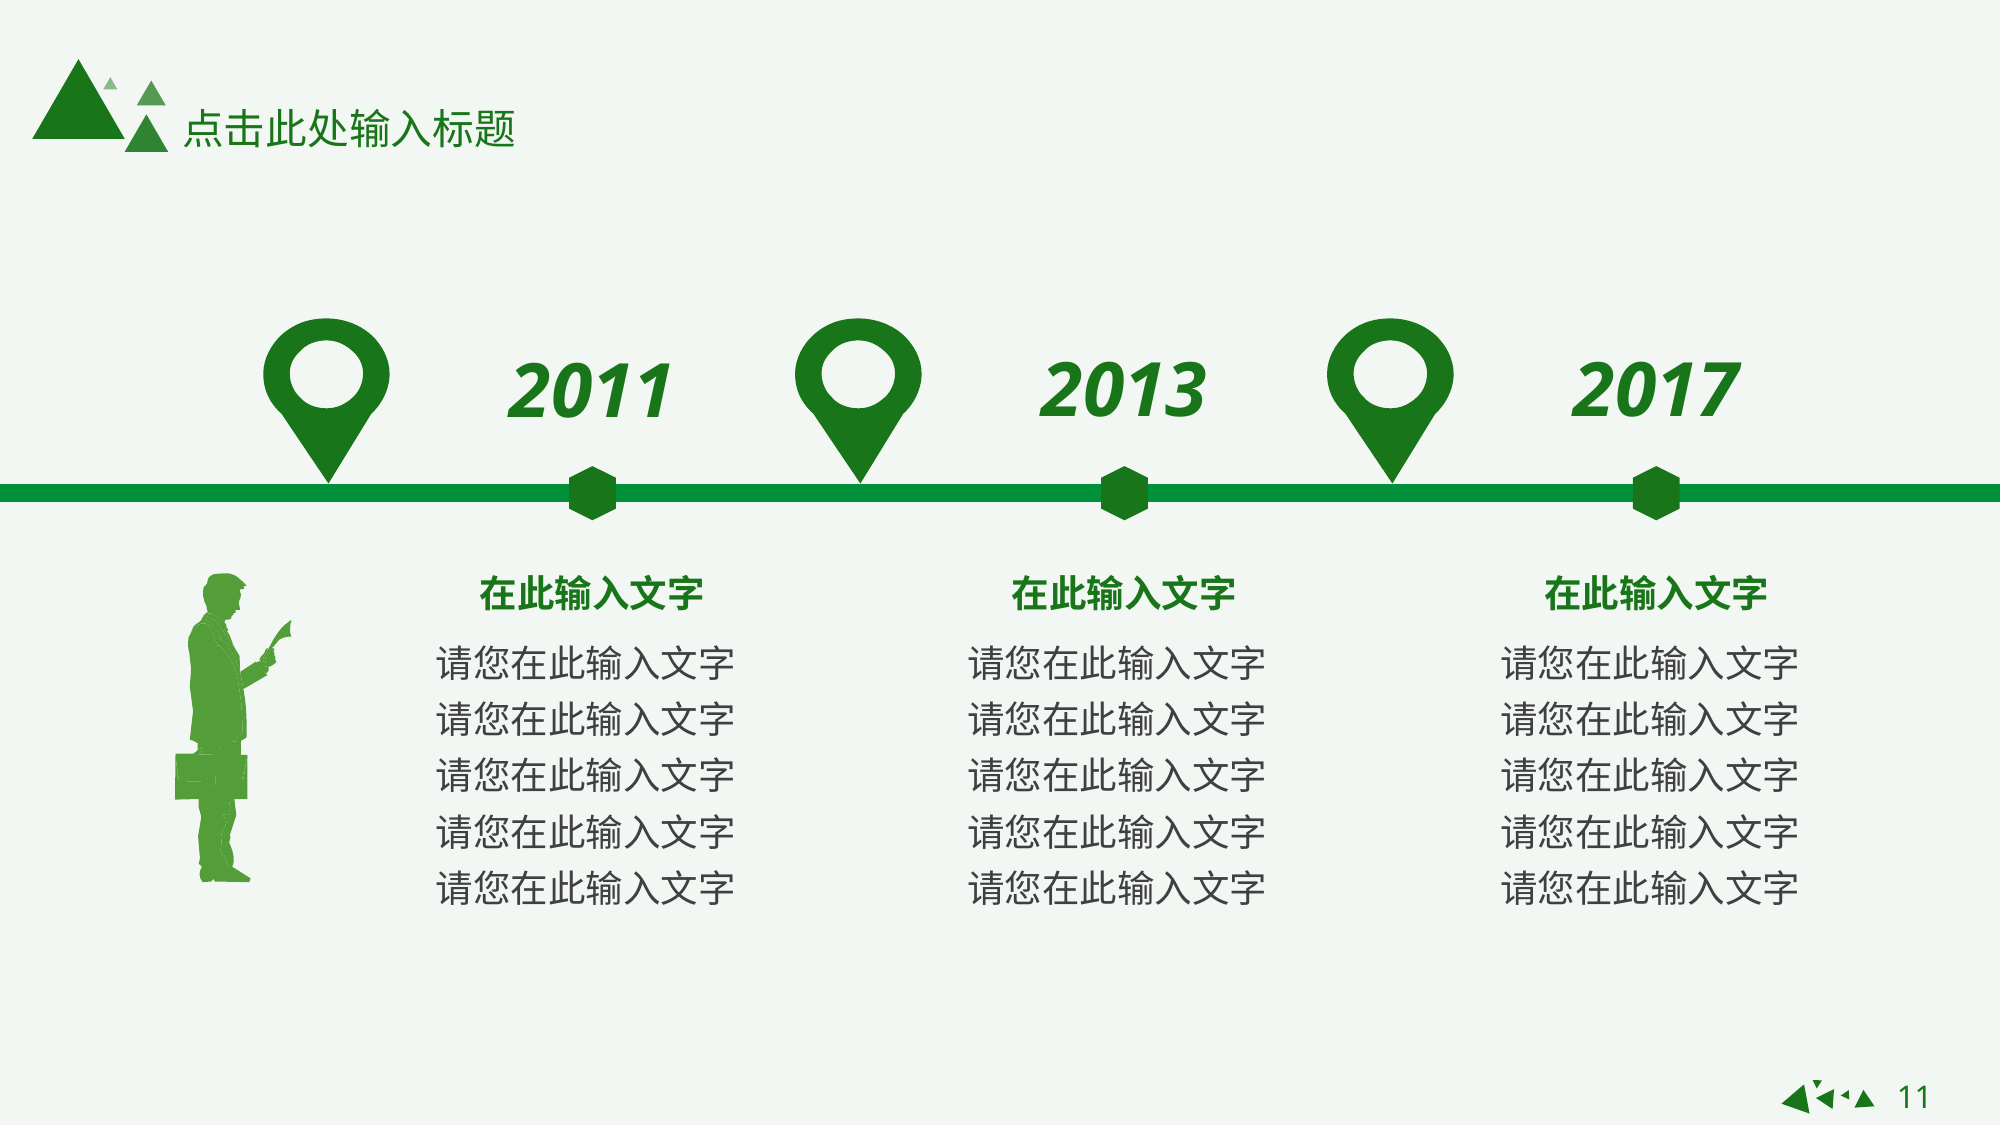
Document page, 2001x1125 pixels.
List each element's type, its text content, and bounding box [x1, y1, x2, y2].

text_box [136, 80, 166, 106]
text_box 在此输入文字 [464, 551, 720, 623]
text_box [1327, 318, 1454, 484]
text_box [1854, 1089, 1864, 1108]
text_box [1812, 1079, 1823, 1089]
text_box 2017 [1531, 333, 1782, 439]
text_box 在此输入文字 [996, 551, 1252, 623]
text_box 请您在此输入文字请您在此输入文字请您在此输入文字请您在此输入文字请您在此输入文字 [1485, 621, 1829, 918]
text_box [569, 466, 616, 493]
text_box [1101, 466, 1148, 493]
text_box [795, 318, 922, 484]
text_box [124, 114, 169, 152]
text_box 2011 [467, 334, 718, 440]
text_box 在此输入文字 [1529, 551, 1785, 623]
text_box [103, 77, 118, 90]
text_box 点击此处输入标题 [167, 95, 531, 160]
text_box 11 [1864, 1070, 1966, 1123]
text_box [1101, 494, 1148, 521]
text_box 2013 [999, 333, 1250, 439]
text_box [1816, 1089, 1835, 1109]
text_box [32, 59, 125, 139]
text_box [263, 318, 390, 484]
text_box [1840, 1090, 1850, 1100]
text_box [569, 494, 616, 521]
text_box 请您在此输入文字请您在此输入文字请您在此输入文字请您在此输入文字请您在此输入文字 [420, 621, 764, 918]
text_box [1781, 1084, 1810, 1114]
text_box [1632, 466, 1680, 493]
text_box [174, 573, 292, 883]
text_box [1632, 494, 1680, 521]
text_box 请您在此输入文字请您在此输入文字请您在此输入文字请您在此输入文字请您在此输入文字 [952, 621, 1296, 918]
